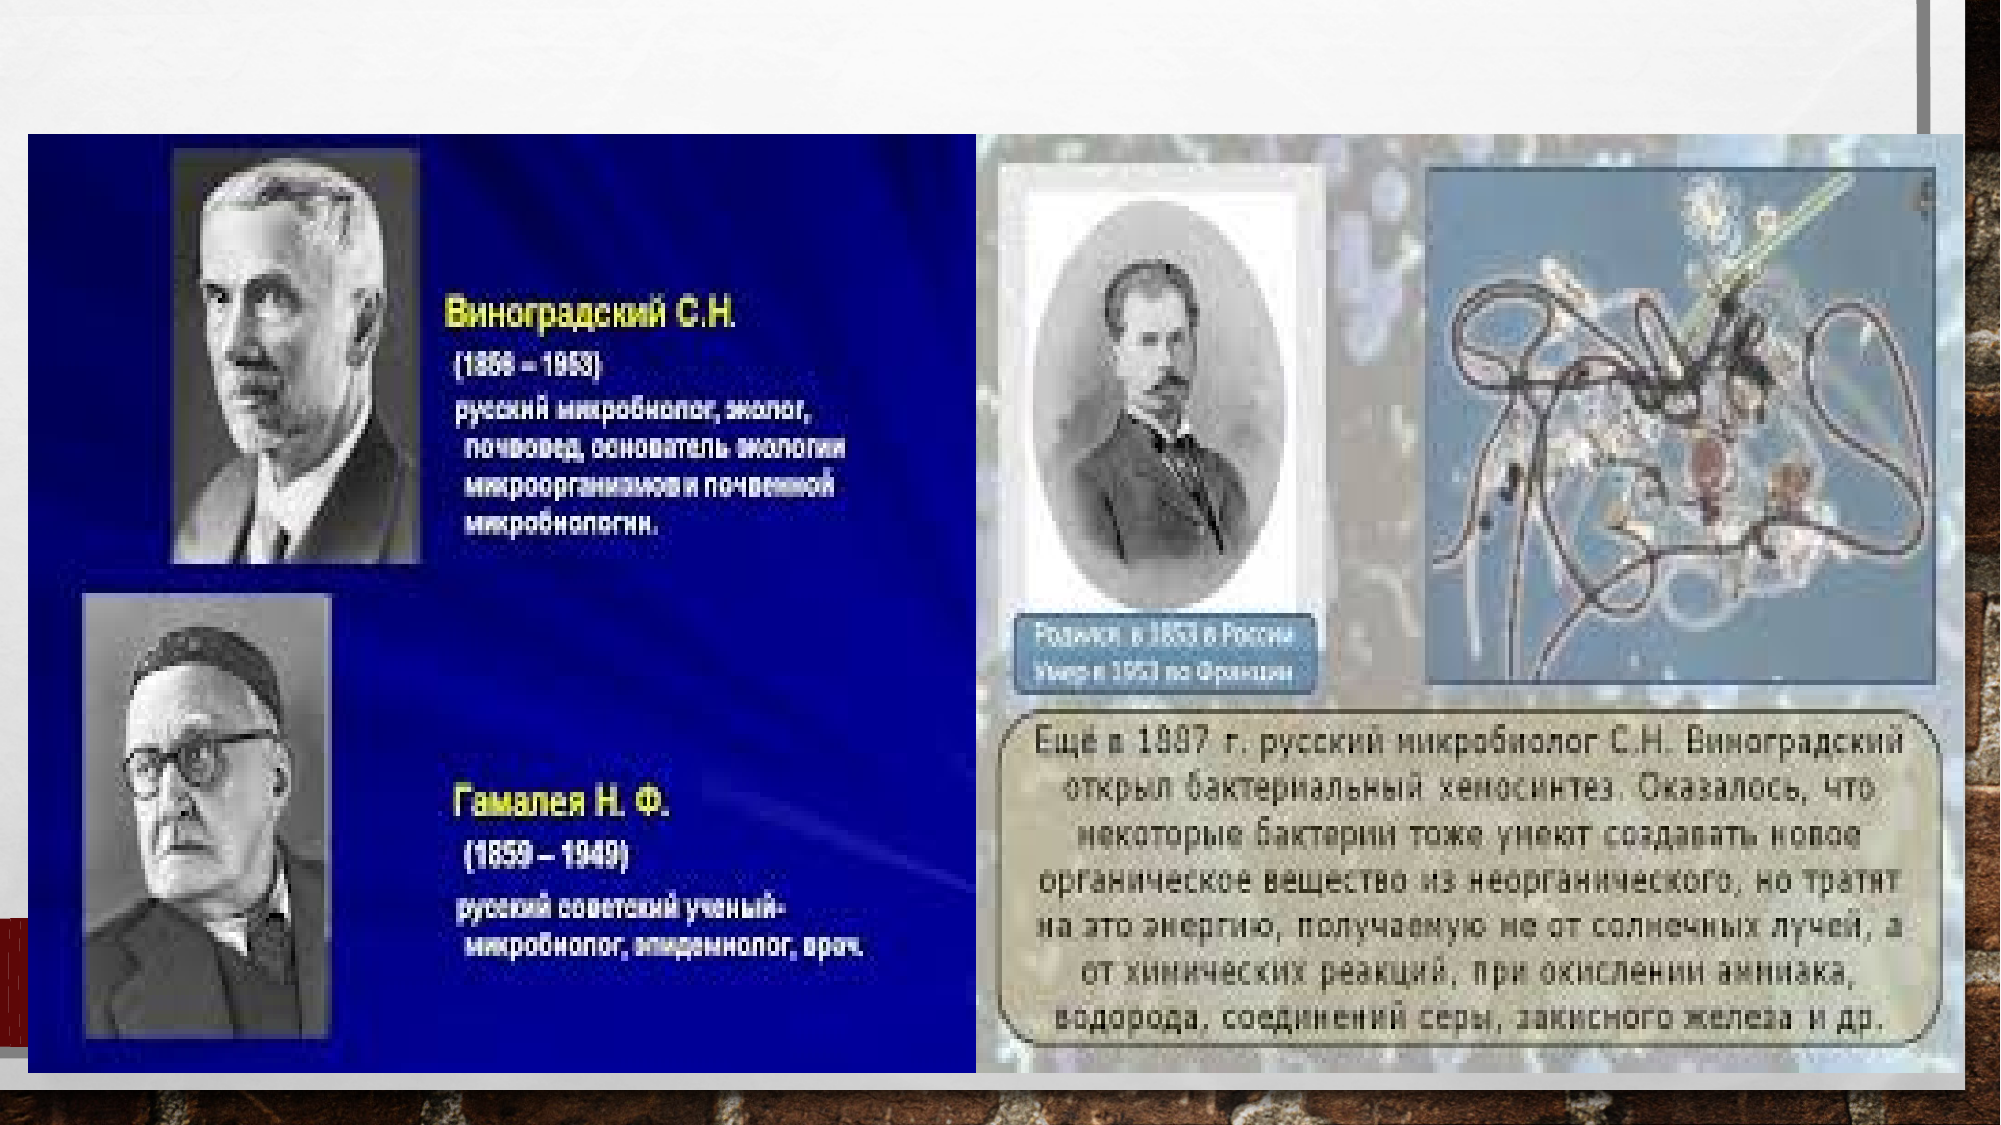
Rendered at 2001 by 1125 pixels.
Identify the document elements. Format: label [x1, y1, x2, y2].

list [27, 134, 976, 1073]
picture [976, 134, 1963, 1073]
picture [0, 0, 2000, 1125]
